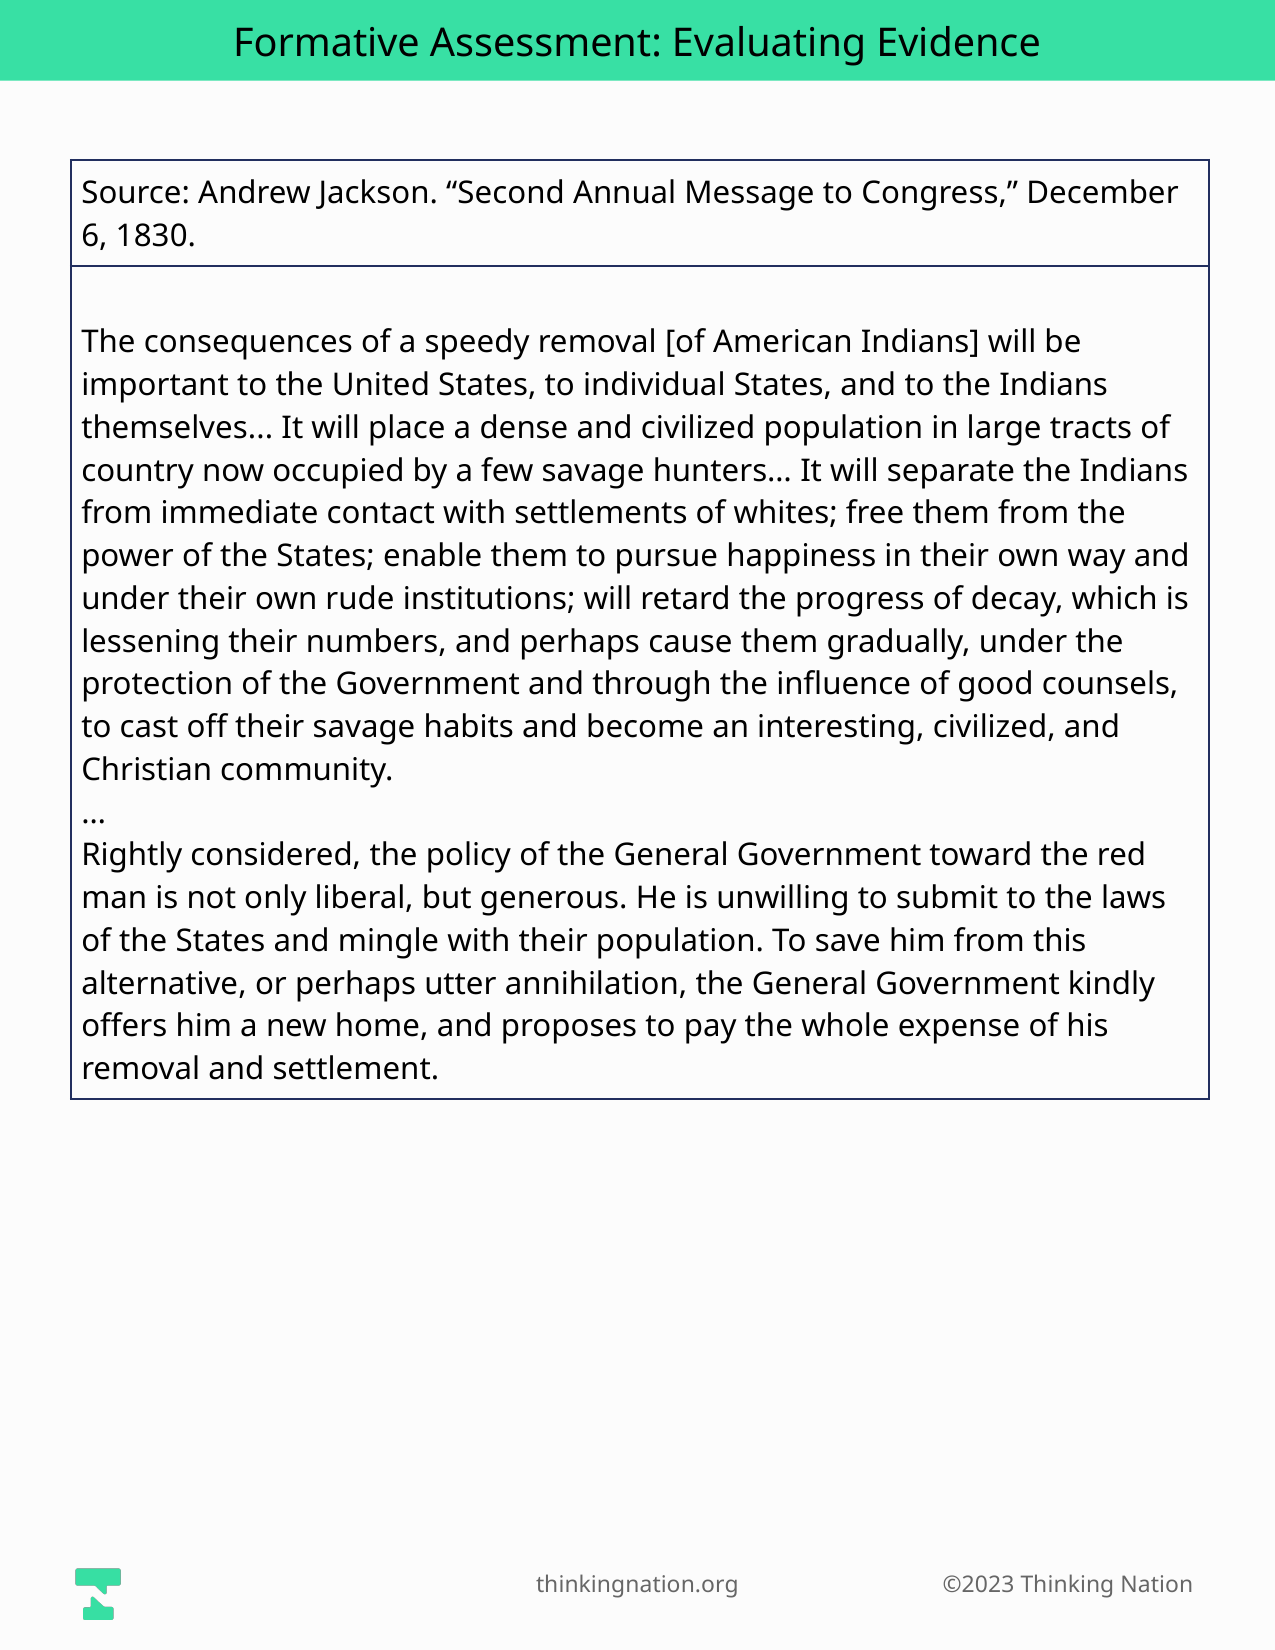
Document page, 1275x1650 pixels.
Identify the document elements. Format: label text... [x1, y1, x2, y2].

table_cell The consequences of a speedy removal [of American Indians] will be important to the United States, to individual States, and to the Indians themselves... It will place a dense and civilized population in large tracts of country now occupied by a few savage hunters… It will separate the Indians from immediate contact with settlements of whites; free them from the power of the States; enable them to pursue happiness in their own way and under their own rude institutions; will retard the progress of decay, which is lessening their numbers, and perhaps cause them gradually, under the protection of the Government and through the influence of good counsels, to cast off their savage habits and become an interesting, civilized, and Christian community. … Rightly considered, the policy of the General Government toward the red man is not only liberal, but generous. He is unwilling to submit to the laws of the States and mingle with their population. To save him from this alternative, or perhaps utter annihilation, the General Government kindly offers him a new home, and proposes to pay the whole expense of his removal and settlement. [72, 267, 1208, 1098]
text_box ©2023 Thinking Nation [907, 1553, 1210, 1605]
text_box Formative Assessment: Evaluating Evidence [0, 0, 1275, 81]
picture [62, 1558, 134, 1630]
table_header Source: Andrew Jackson. “Second Annual Message to Congress,” December 6, 1830. [72, 161, 1208, 265]
text_box thinkingnation.org [486, 1553, 789, 1605]
